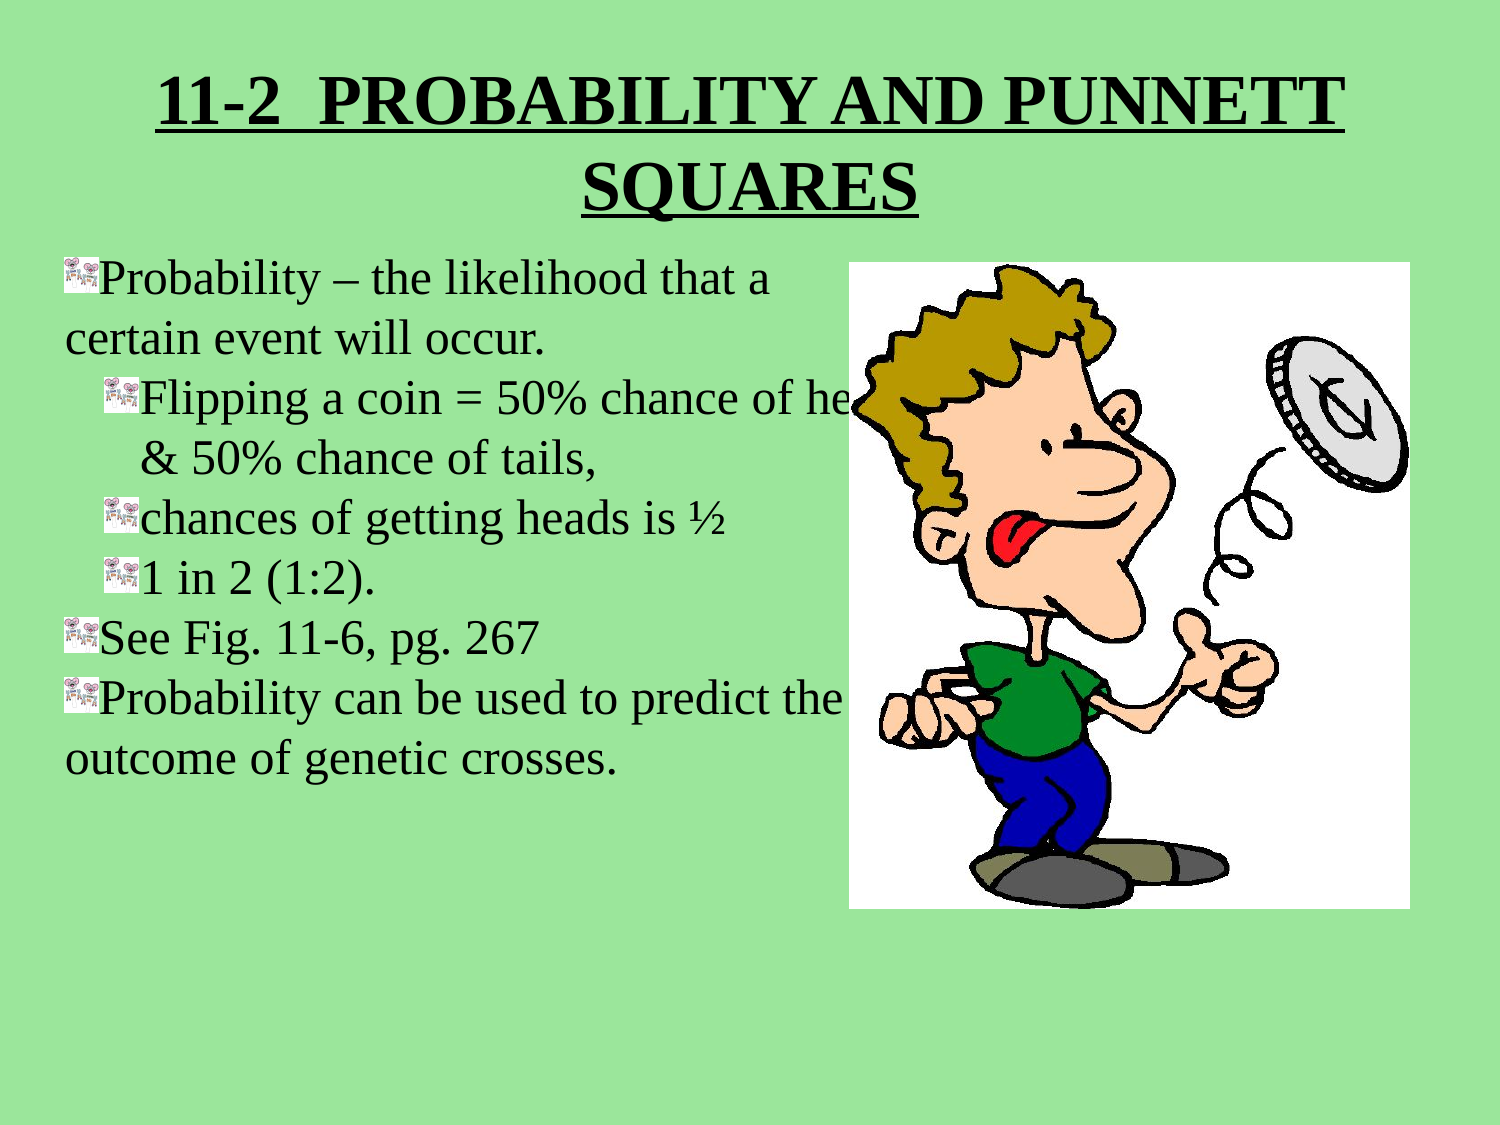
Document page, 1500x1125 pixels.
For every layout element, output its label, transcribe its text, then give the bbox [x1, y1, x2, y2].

picture [849, 262, 1410, 910]
picture [64, 257, 99, 293]
picture [64, 677, 99, 713]
picture [104, 377, 139, 413]
text_box Probability – the likelihood that a certain event will occur. Flipping a coin = 50% chance of head & 50% chance of tails, chances of getting heads is ½ 1 in 2 (1:2). See Fig. 11-6, pg. 267 Probability can be used to predict the outcome of genetic crosses. [50, 237, 925, 838]
picture [64, 617, 99, 653]
picture [104, 497, 139, 533]
picture [104, 557, 139, 593]
title 11-2 PROBABILITY AND PUNNETT SQUARES [75, 45, 1425, 233]
